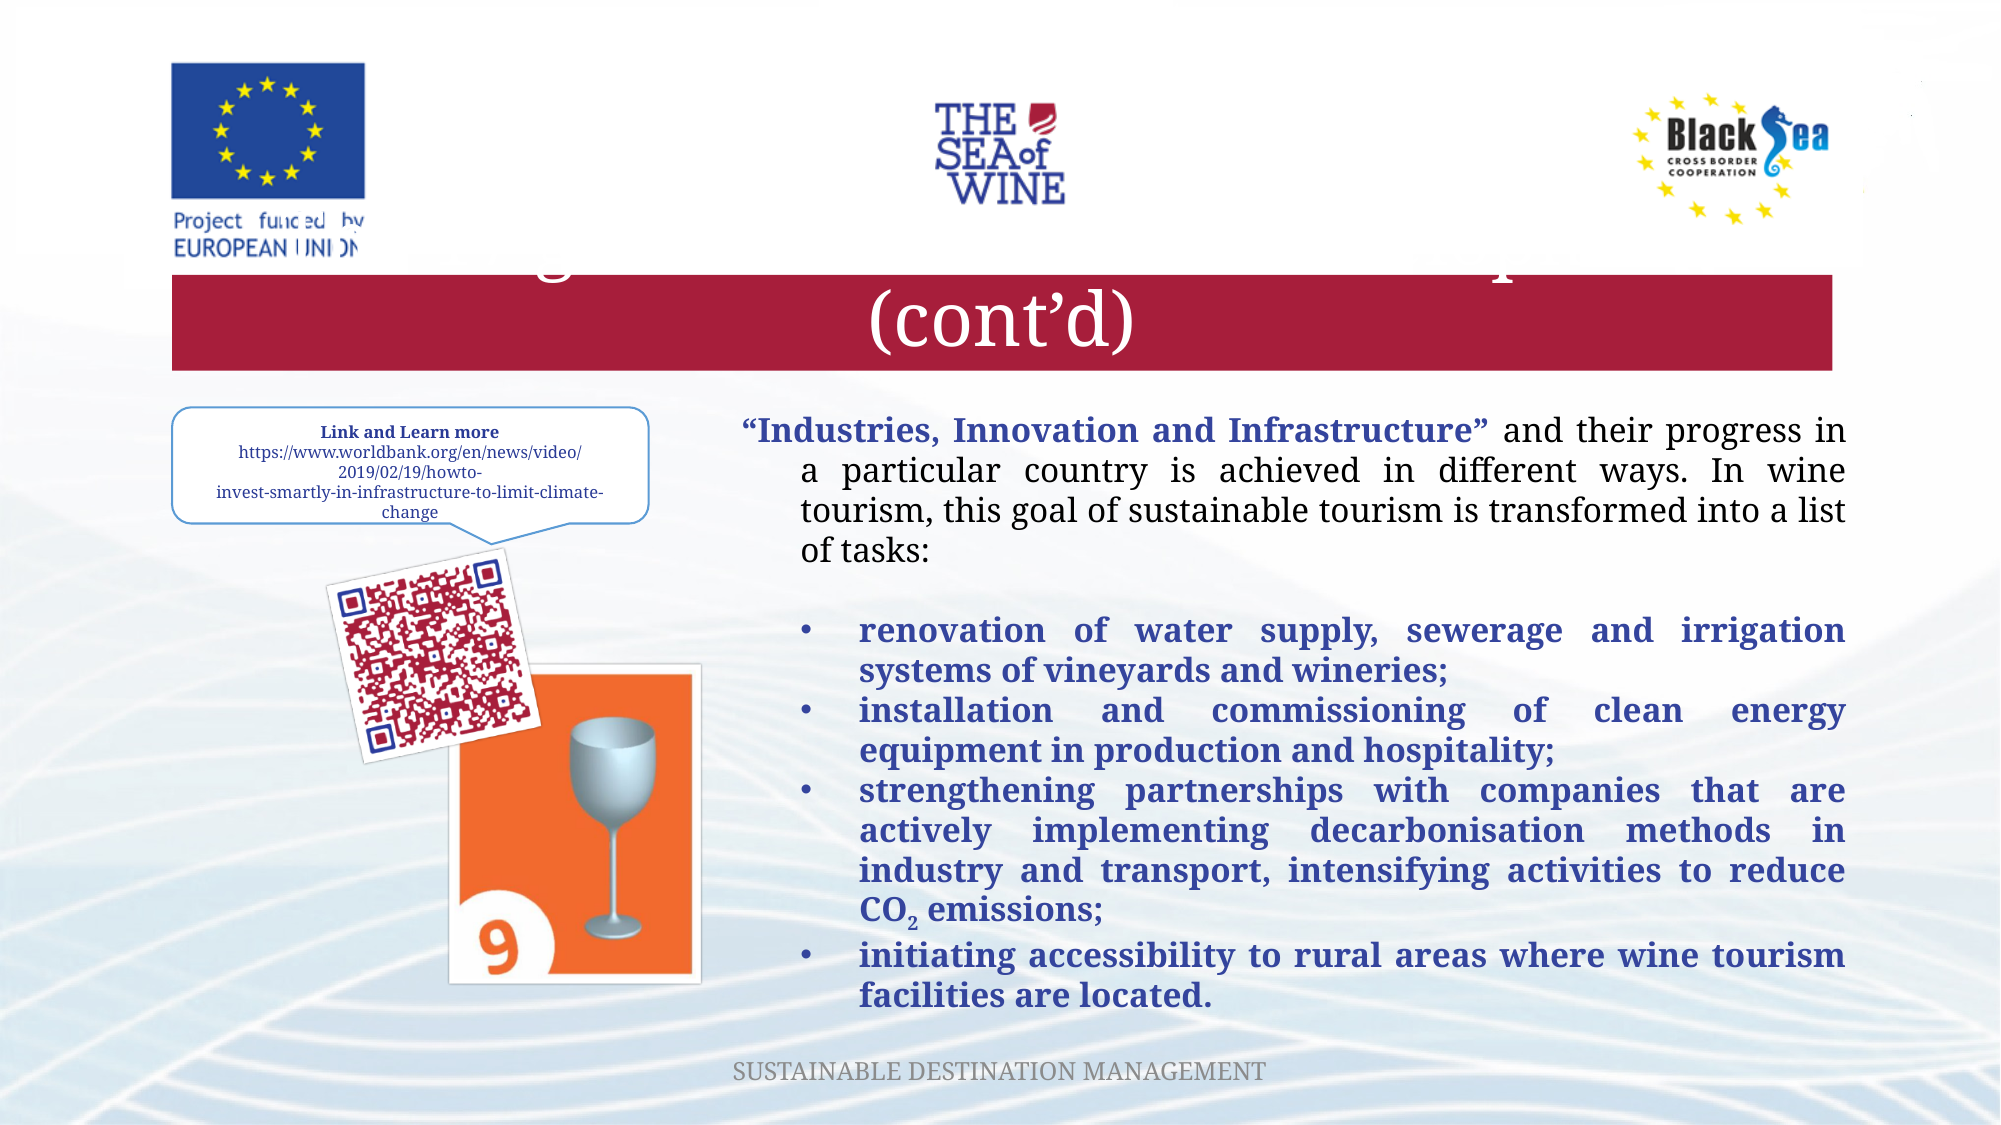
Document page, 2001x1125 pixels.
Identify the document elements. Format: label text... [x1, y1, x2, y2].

title The 17 goals of sustainable development (cont’d) [172, 274, 1833, 371]
picture [0, 0, 2001, 1125]
list “Industries, Innovation and Infrastructure” and their progress in a particular country is achieved in different ways. In wine tourism, this goal of sustainable tourism is transformed into a list of tasks: renovation of water supply, sewerage and irrigation systems of vineyards and wineries; installation and commissioning of clean energy equipment in production and hospitality; strengthening partnerships with companies that are actively implementing decarbonisation methods in industry and transport, intensifying activities to reduce CO2 emissions; initiating accessibility to rural areas where wine tourism facilities are located. [726, 407, 1863, 1017]
text_box Link and Learn more https://www.worldbank.org/en/news/video/2019/02/19/howto- invest-smartly-in-infrastructure-to-limit-climate-change [170, 406, 650, 545]
footer SUSTAINABLE DESTINATION MANAGEMENT [662, 1042, 1338, 1103]
